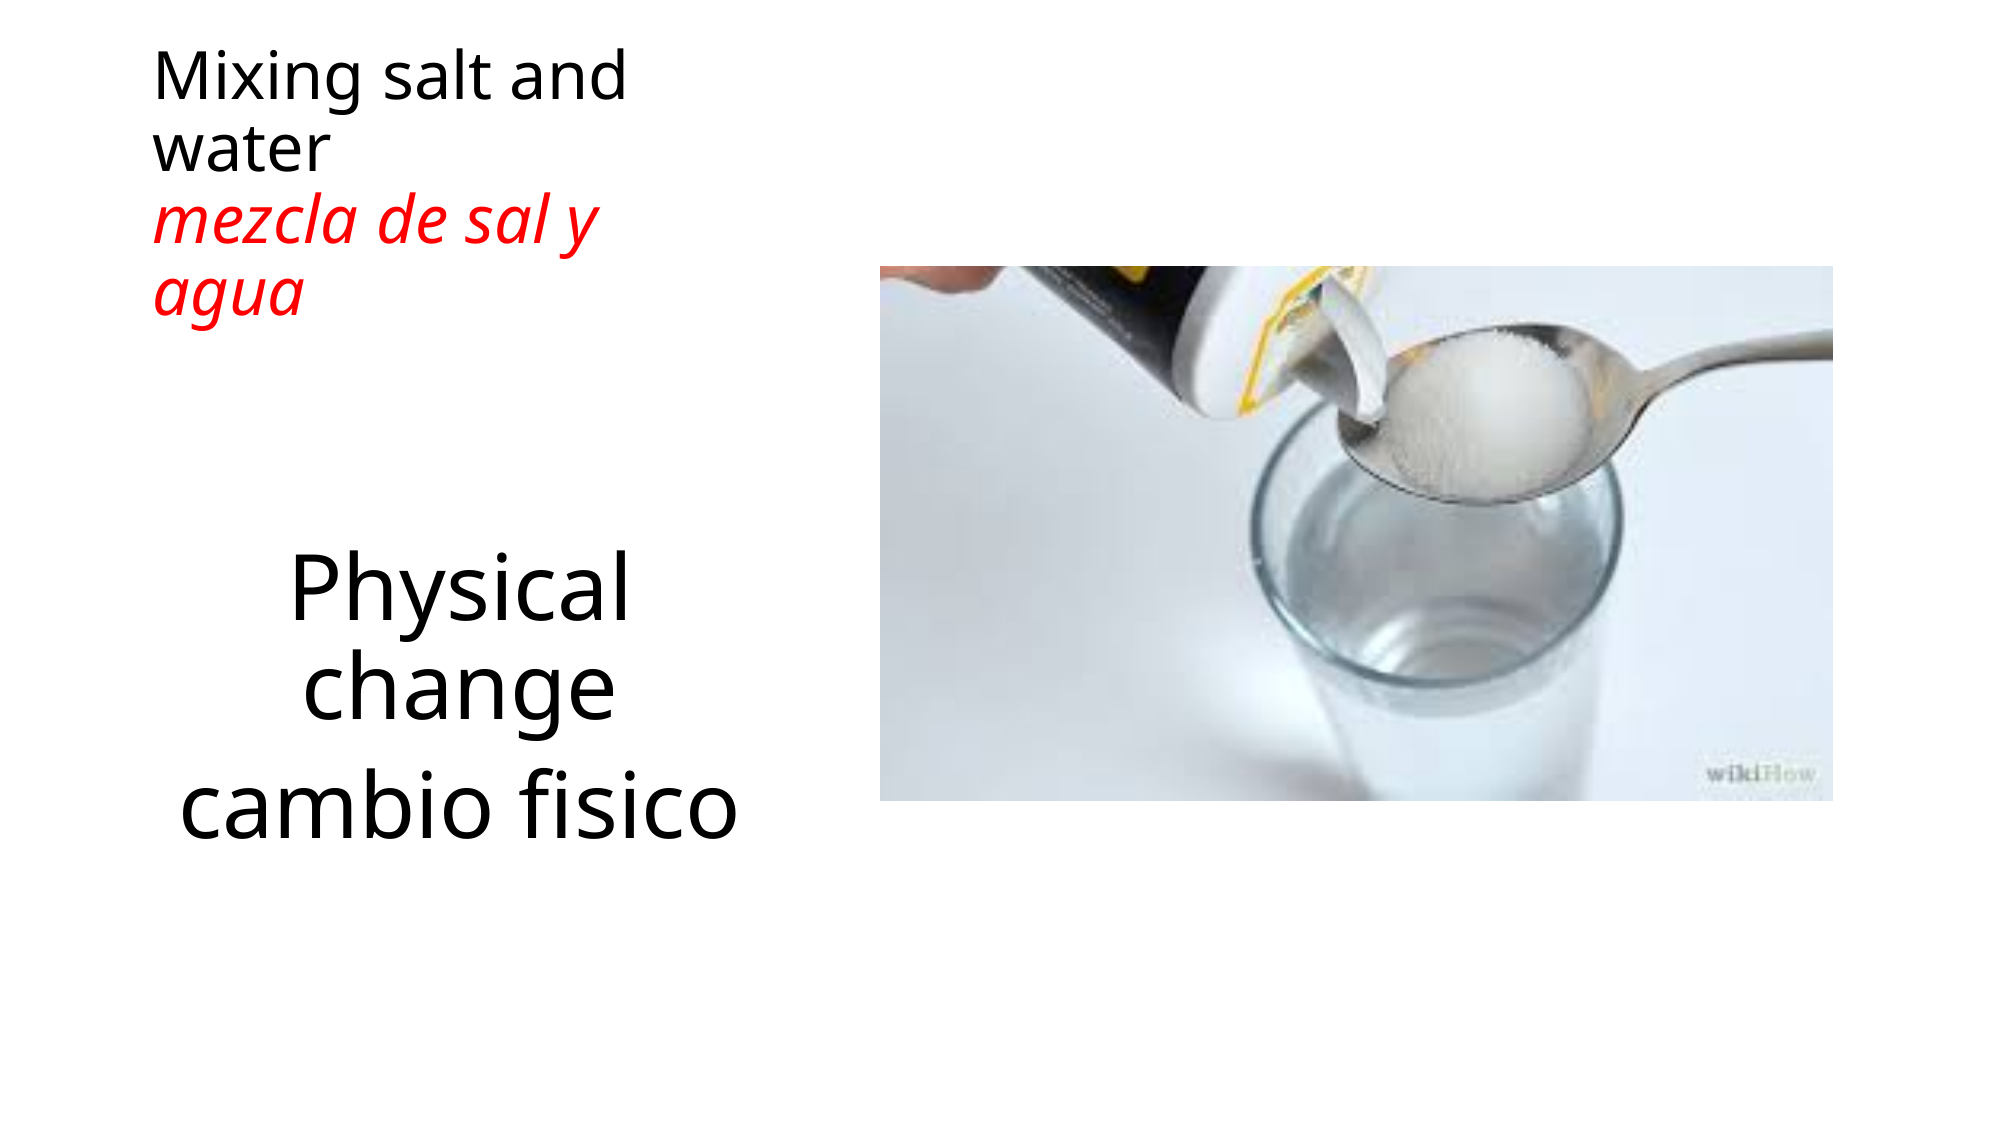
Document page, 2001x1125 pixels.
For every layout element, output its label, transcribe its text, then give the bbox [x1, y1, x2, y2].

list Physical change cambio fisico [137, 533, 783, 1125]
title Mixing salt and water mezcla de sal y agua [137, 75, 783, 338]
picture [880, 266, 1833, 801]
